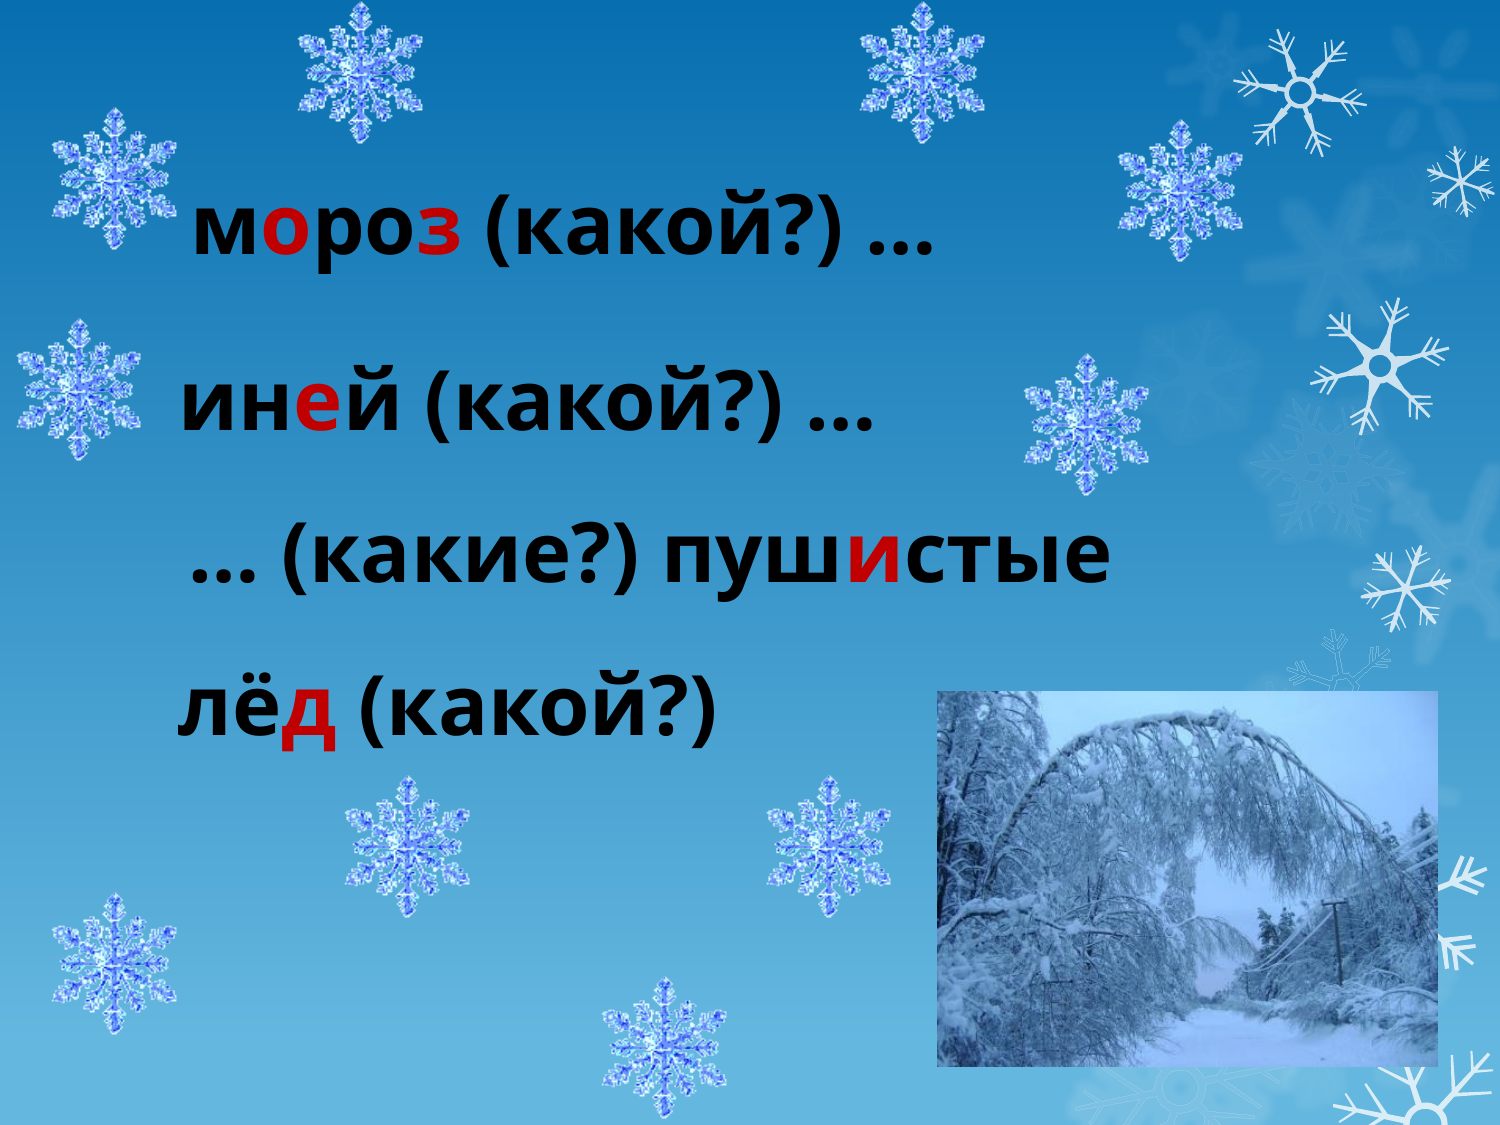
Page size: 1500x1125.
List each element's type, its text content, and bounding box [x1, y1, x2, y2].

picture [280, 0, 432, 151]
text_box лёд (какой?) [163, 644, 1360, 760]
picture [1007, 350, 1159, 502]
picture [749, 772, 901, 924]
text_box … (какие?) пушистые [163, 492, 1336, 607]
picture [34, 104, 186, 256]
picture [936, 690, 1438, 1067]
picture [0, 315, 151, 467]
text_box иней (какой?) … [164, 339, 1254, 455]
picture [34, 890, 186, 1042]
picture [585, 974, 737, 1125]
picture [843, 0, 995, 151]
picture [327, 772, 479, 924]
text_box мороз (какой?) … [175, 164, 1325, 279]
picture [1100, 116, 1252, 268]
